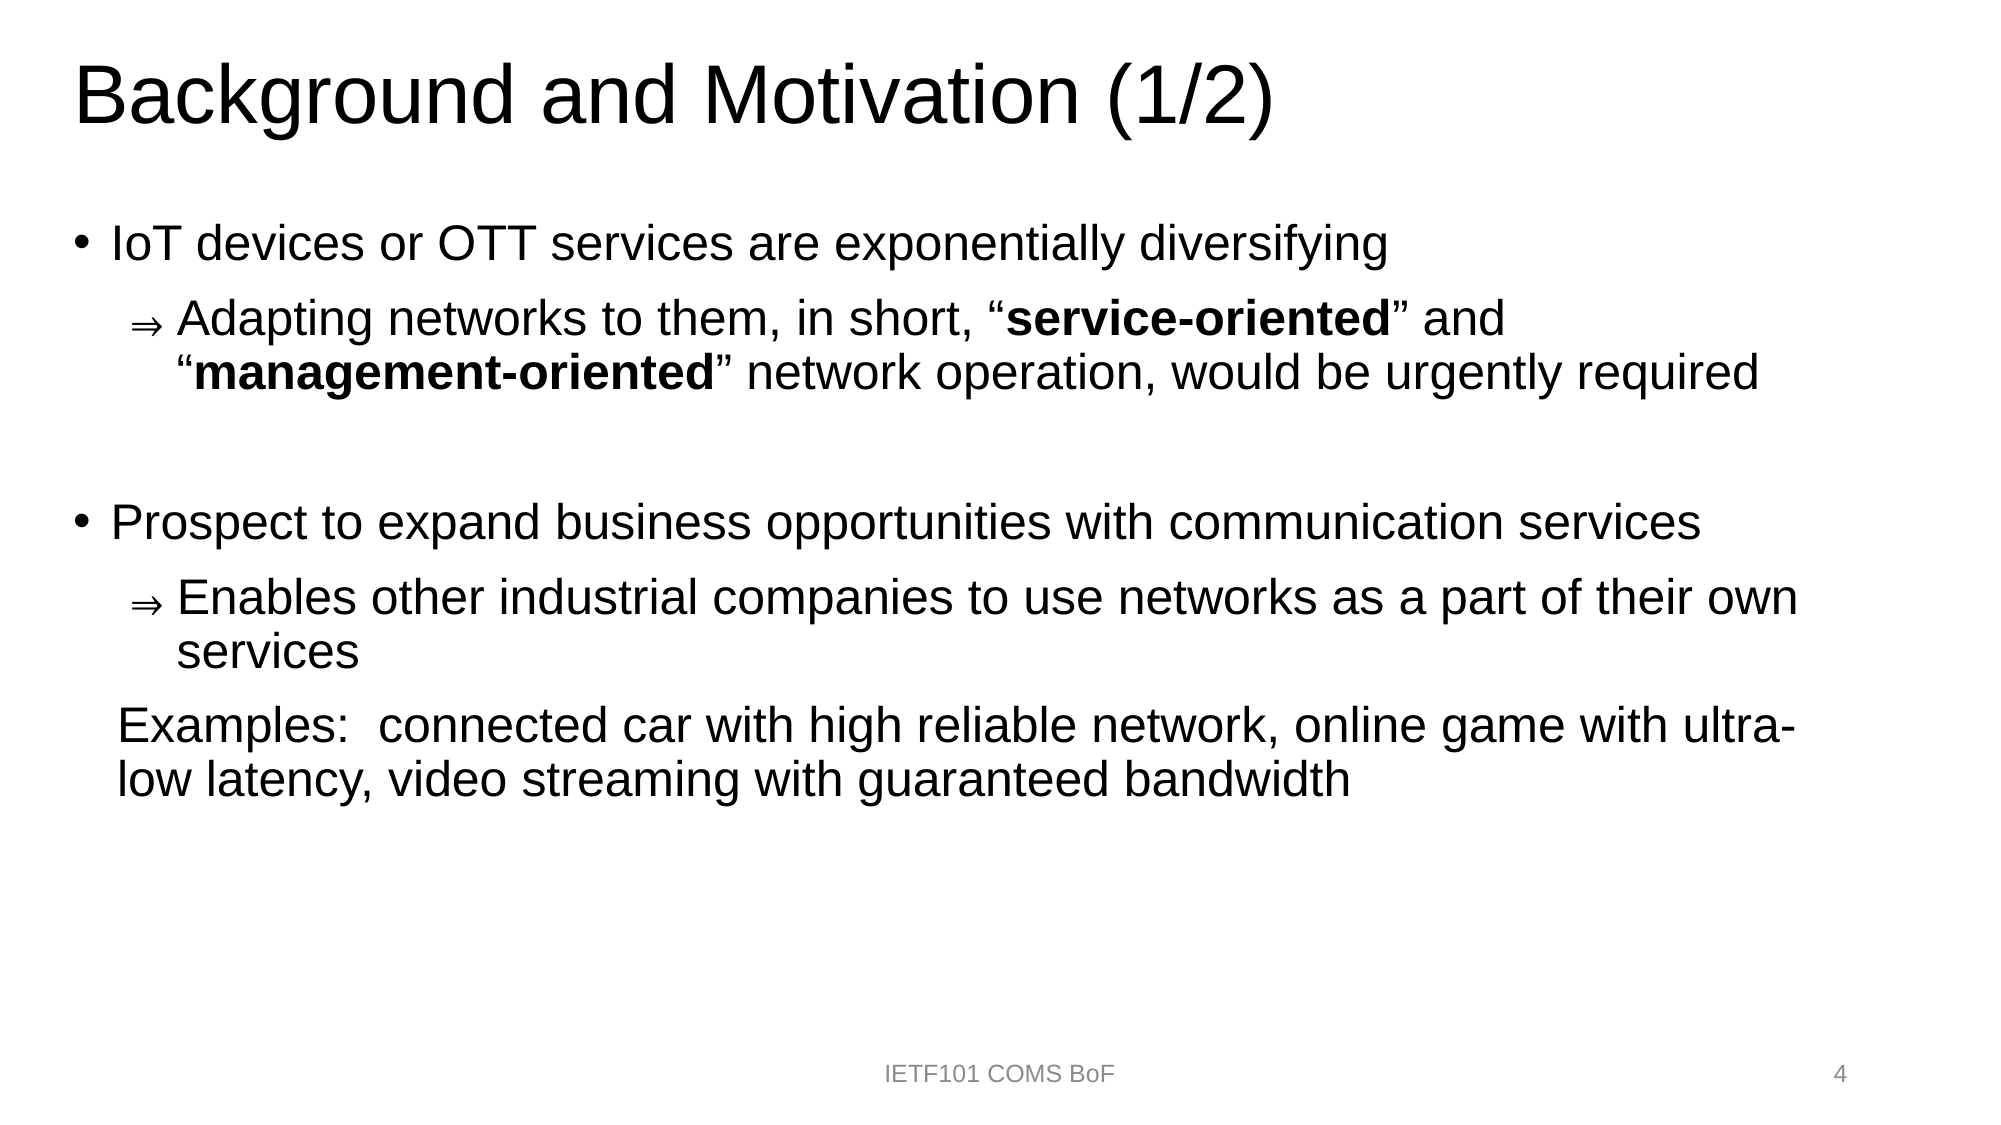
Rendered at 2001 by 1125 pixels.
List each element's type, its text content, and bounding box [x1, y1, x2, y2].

footer IETF101 COMS BoF [662, 1042, 1338, 1103]
list IoT devices or OTT services are exponentially diversifying Adapting networks to them, in short, “service-oriented” and “management-oriented” network operation, would be urgently required Prospect to expand business opportunities with communication services Enables other industrial companies to use networks as a part of their own services Examples: connected car with high reliable network, online game with ultra-low latency, video streaming with guaranteed bandwidth [58, 210, 1856, 924]
title Background and Motivation (1/2) [58, 24, 1784, 169]
slide_number 4 [1412, 1042, 1863, 1103]
